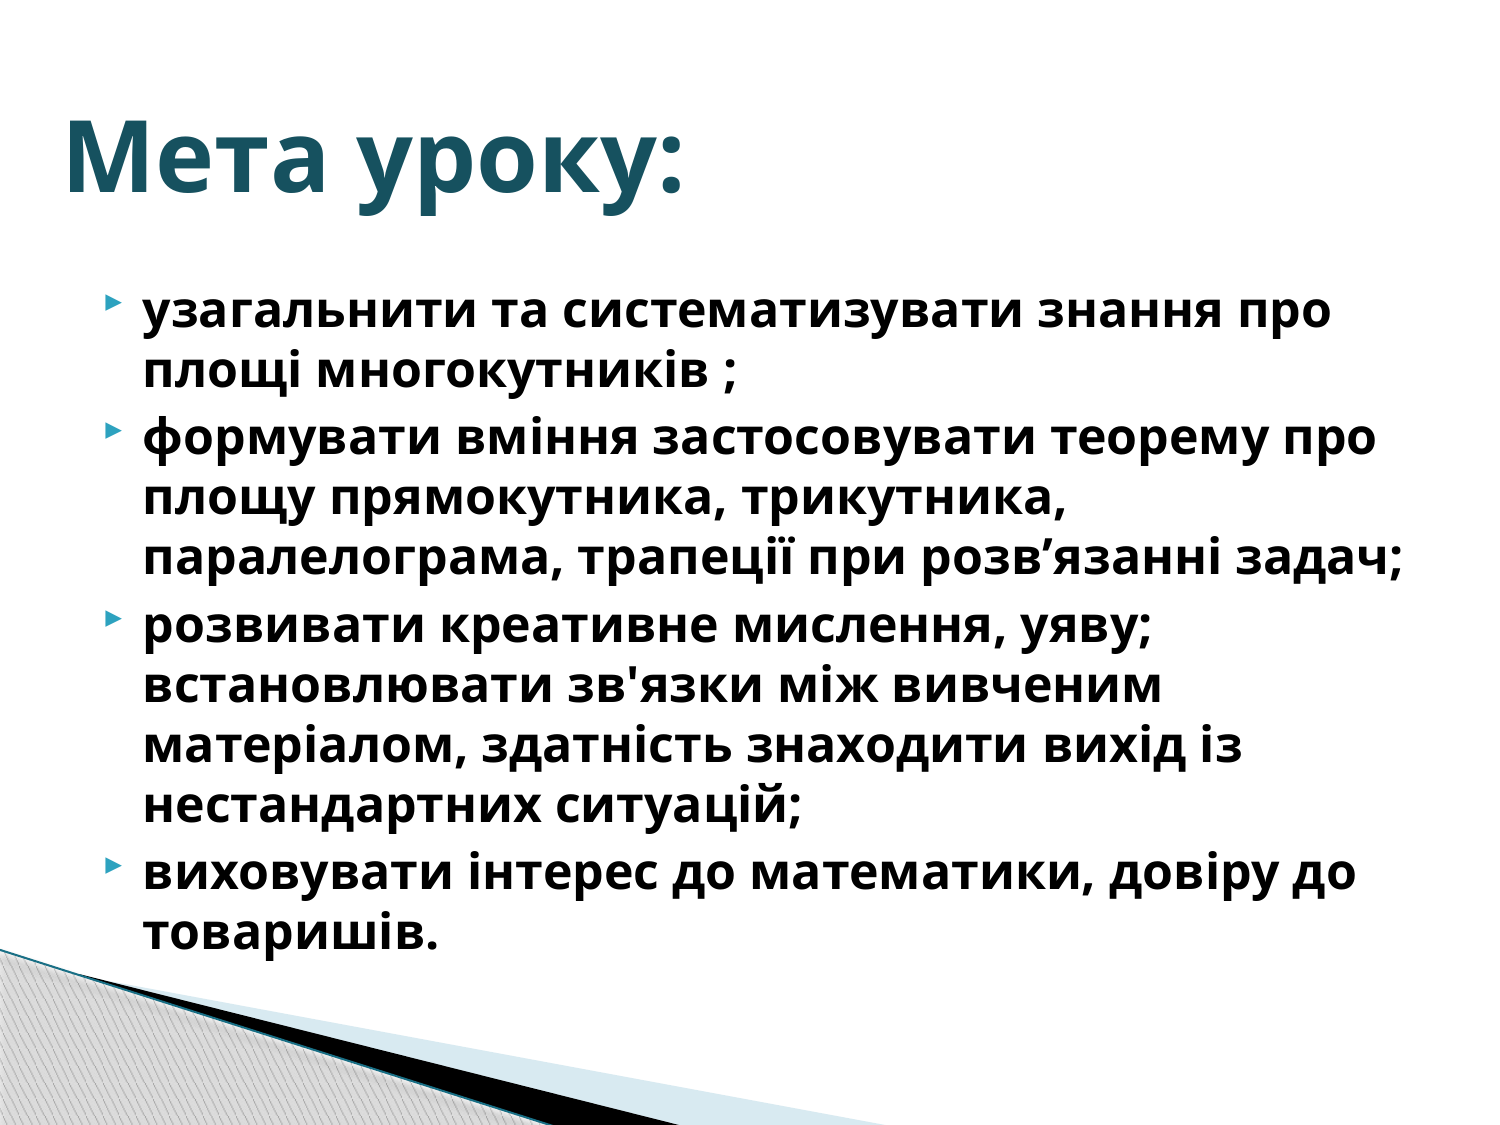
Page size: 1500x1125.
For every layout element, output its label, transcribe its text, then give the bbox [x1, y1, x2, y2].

list узагальнити та систематизувати знання про площі многокутників ; формувати вміння застосовувати теорему про площу прямокутника, трикутника, паралелограма, трапеції при розв’язанні задач; розвивати креативне мислення, уяву; встановлювати зв'язки між вивченим матеріалом, здатність знаходити вихід із нестандартних ситуацій; виховувати інтерес до математики, довіру до товаришів. [70, 269, 1421, 990]
title Мета уроку: [46, 58, 1397, 247]
